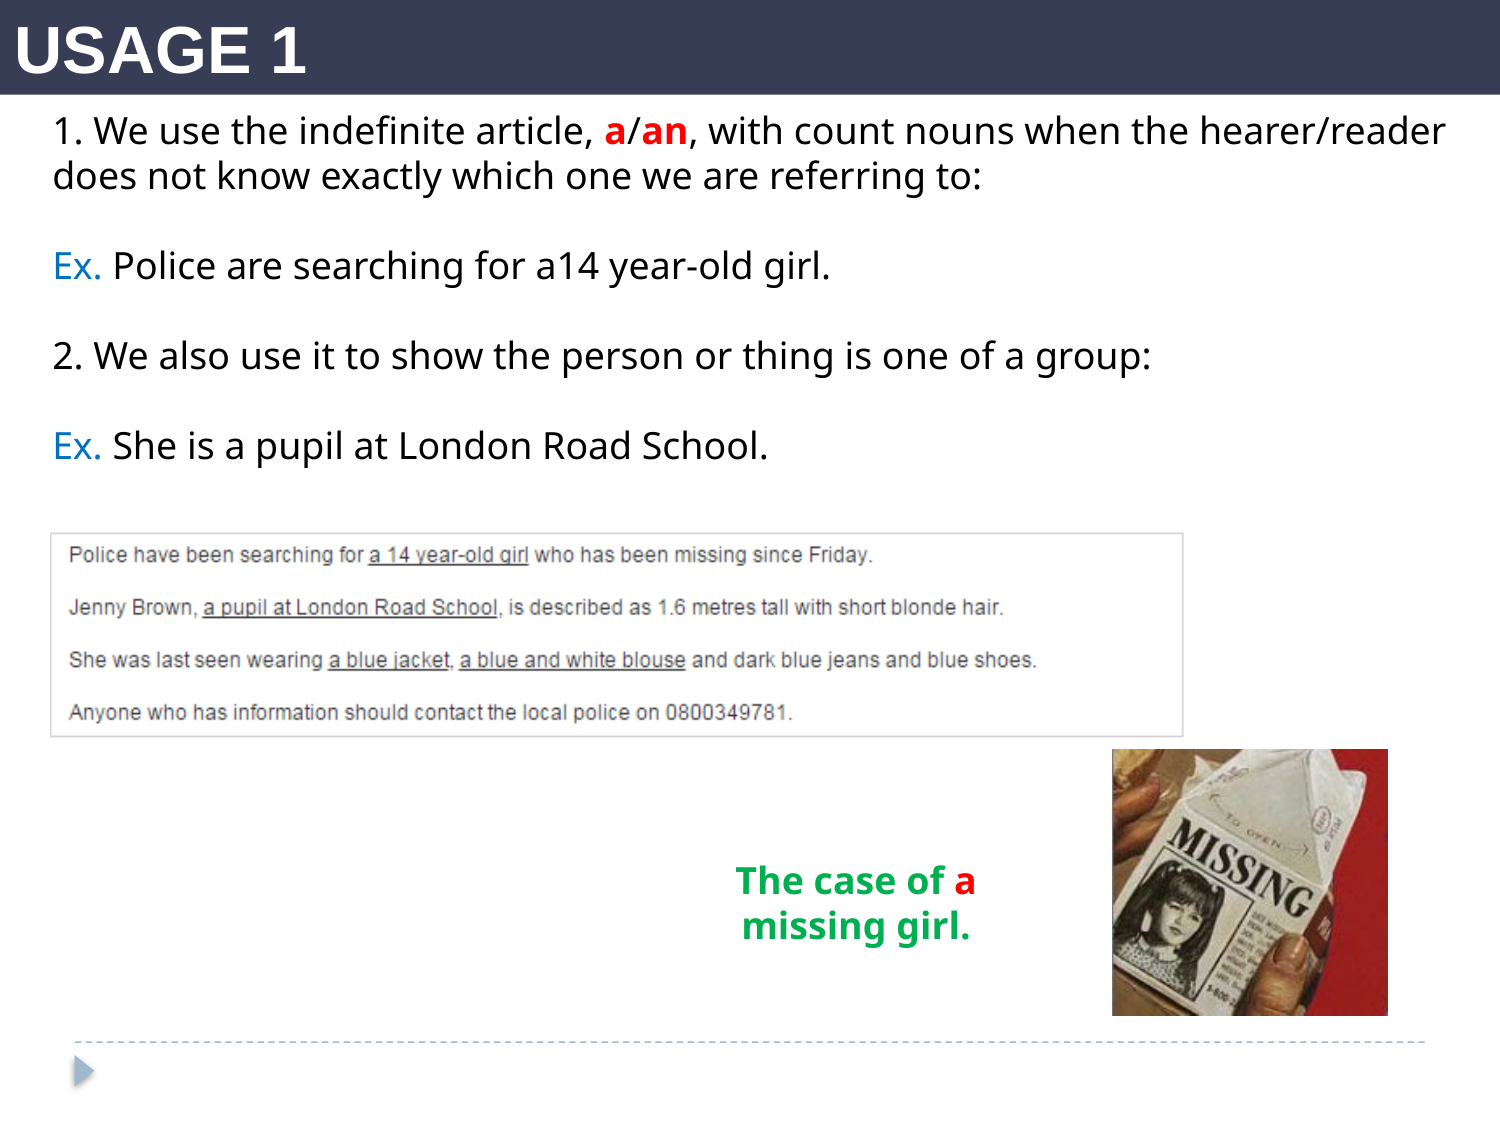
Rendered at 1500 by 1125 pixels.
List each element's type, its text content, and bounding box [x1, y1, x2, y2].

text_box USAGE 1 [0, 0, 1500, 95]
text_box The case of a missing girl. [662, 849, 1050, 955]
text_box 1. We use the indefinite article, a/an, with count nouns when the hearer/reader does not know exactly which one we are referring to: Ex. Police are searching for a14 year-old girl. 2. We also use it to show the person or thing is one of a group: Ex. She is a pupil at London Road School. [37, 99, 1463, 475]
picture [49, 524, 1388, 1016]
